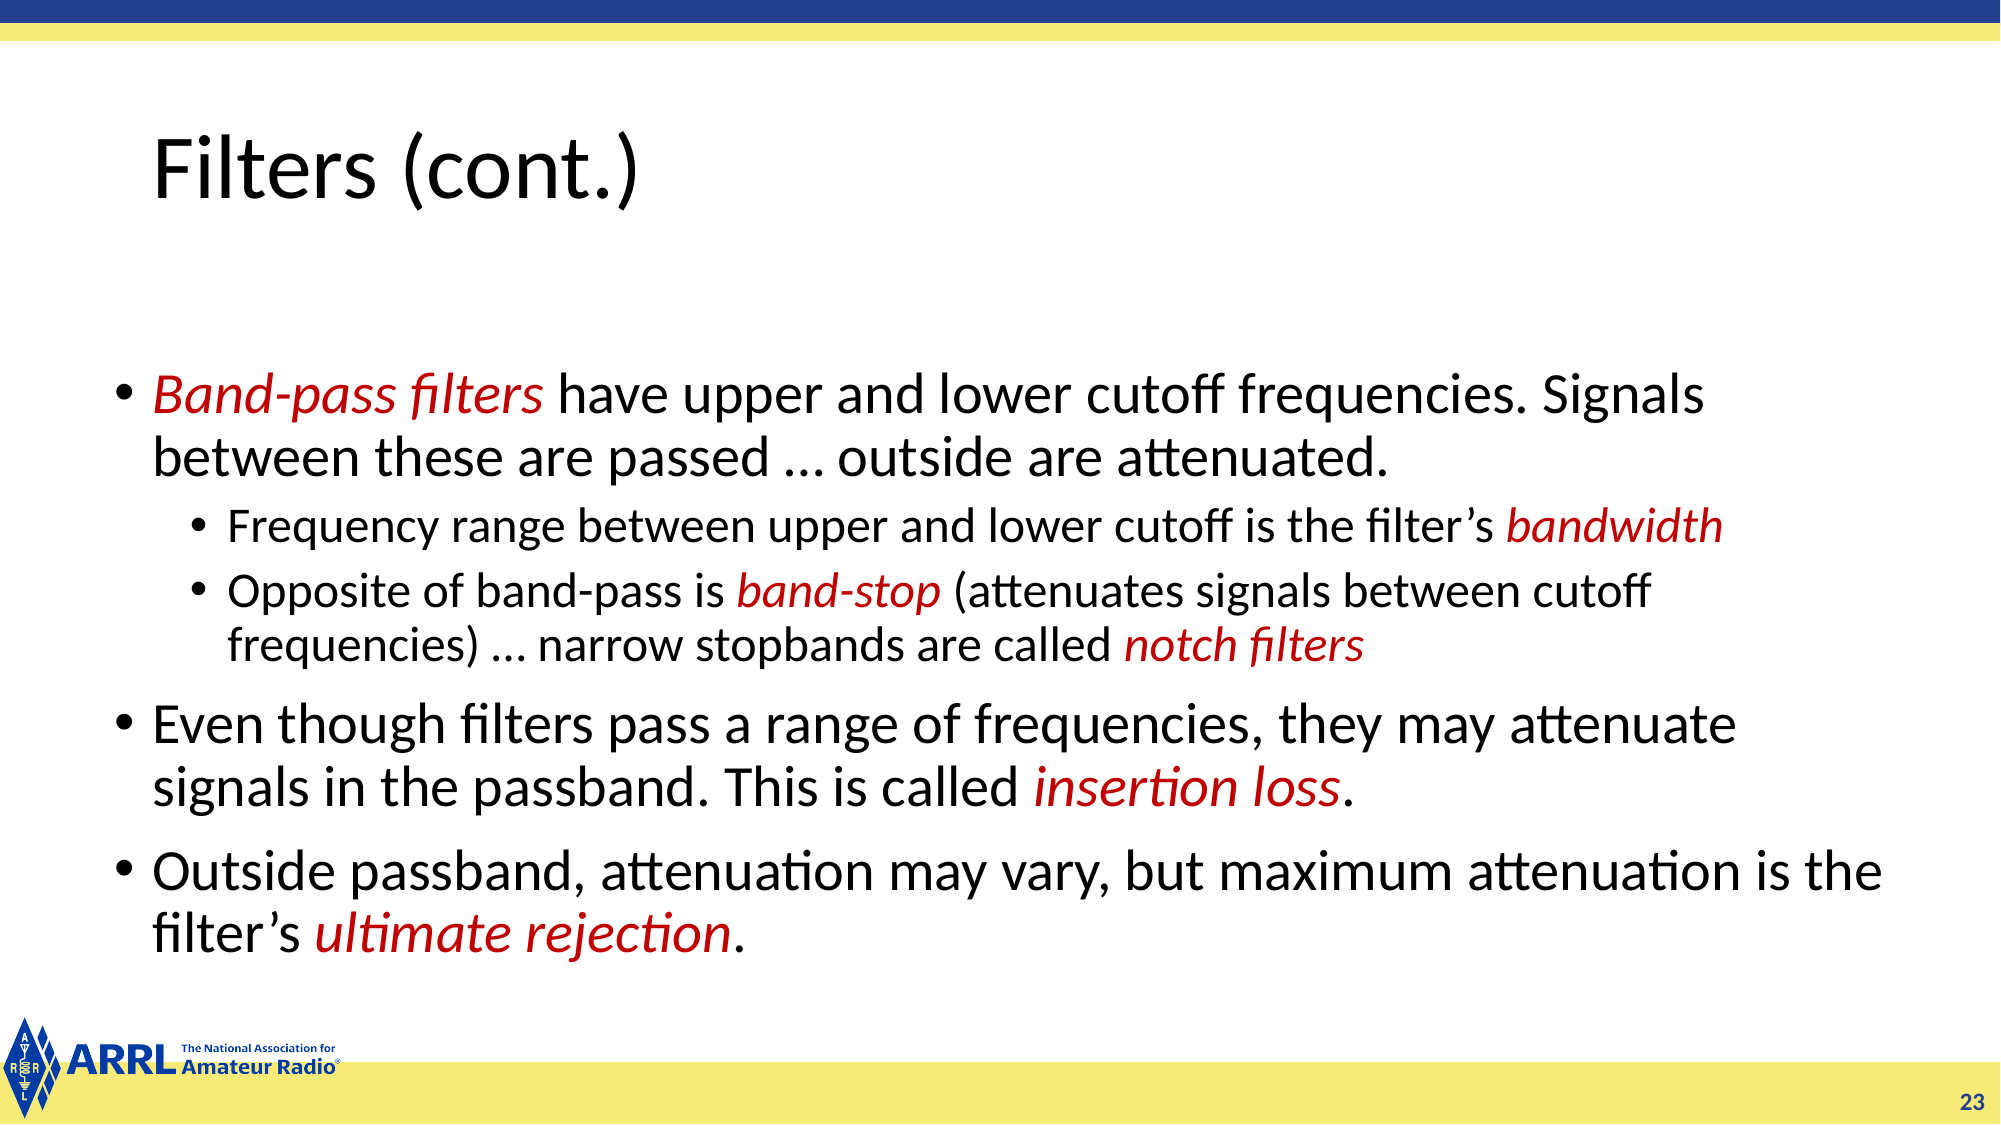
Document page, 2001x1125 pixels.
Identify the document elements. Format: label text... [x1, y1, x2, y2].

title Filters (cont.) [137, 59, 1863, 278]
picture [1, 1015, 342, 1121]
list Band-pass filters have upper and lower cutoff frequencies. Signals between these are passed … outside are attenuated. Frequency range between upper and lower cutoff is the filter’s bandwidth Opposite of band-pass is band-stop (attenuates signals between cutoff frequencies) … narrow stopbands are called notch filters Even though filters pass a range of frequencies, they may attenuate signals in the passband. This is called insertion loss. Outside passband, attenuation may vary, but maximum attenuation is the filter’s ultimate rejection. [99, 355, 1900, 1075]
